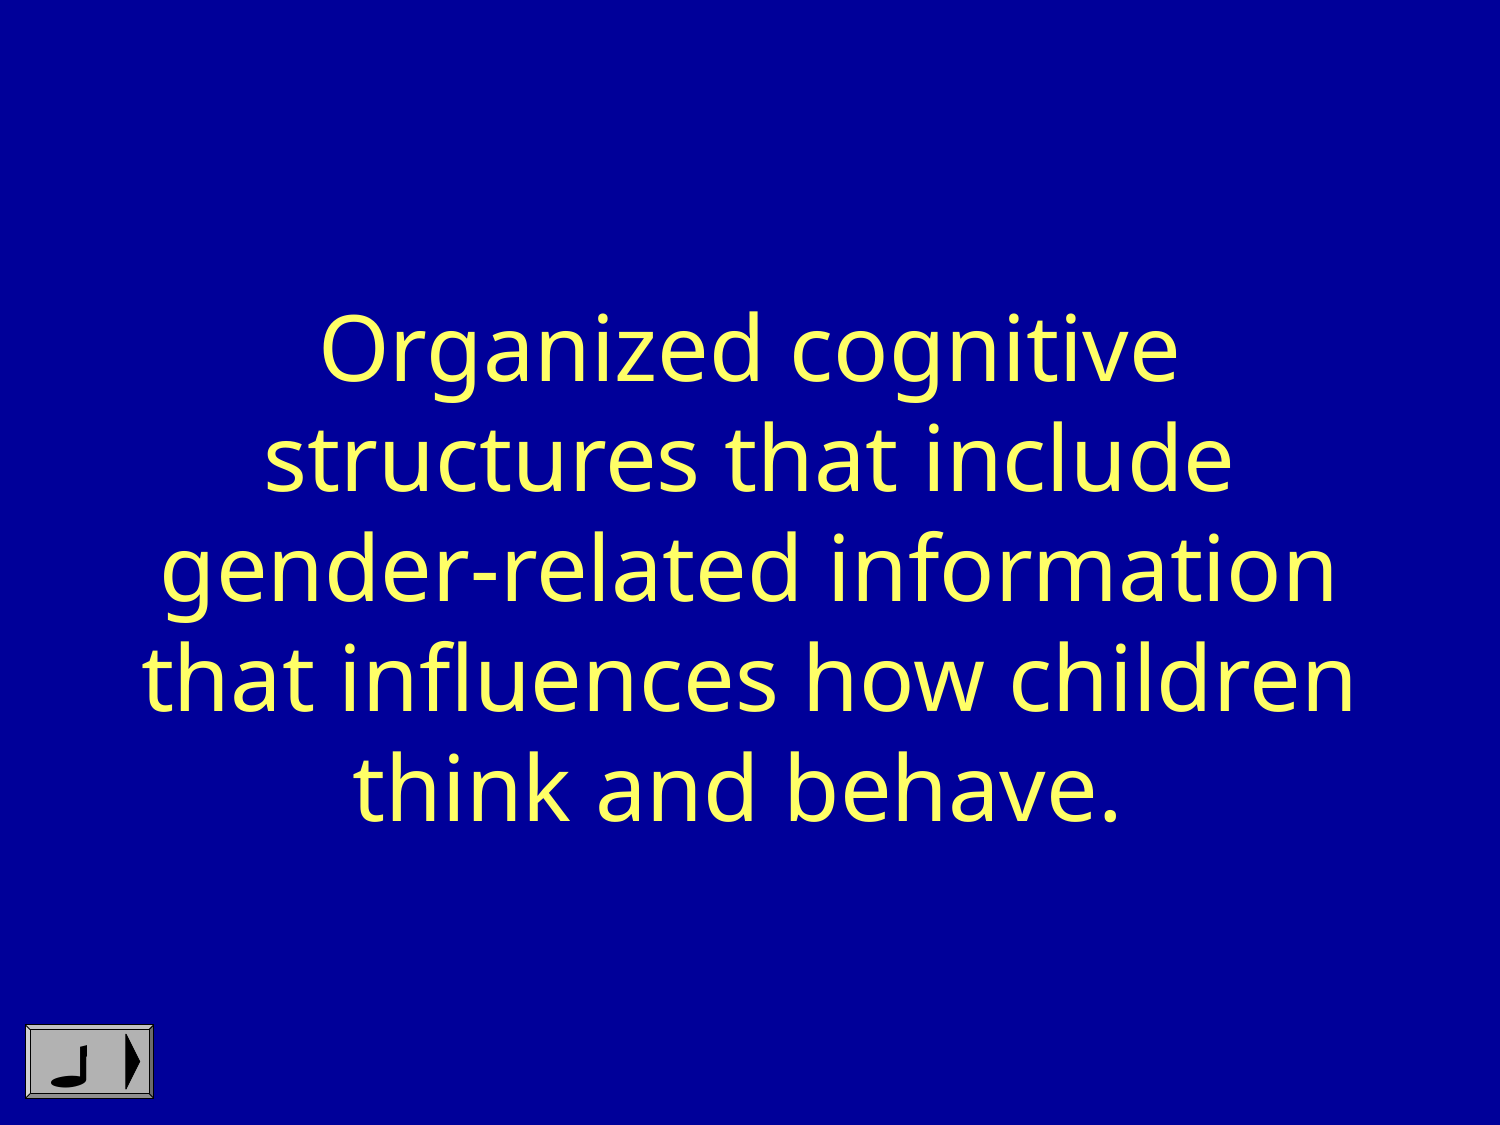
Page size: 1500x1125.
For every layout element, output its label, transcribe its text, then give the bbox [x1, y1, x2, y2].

picture [24, 1024, 156, 1101]
title Organized cognitive structures that include gender-related information that influences how children think and behave. [112, 99, 1388, 1031]
